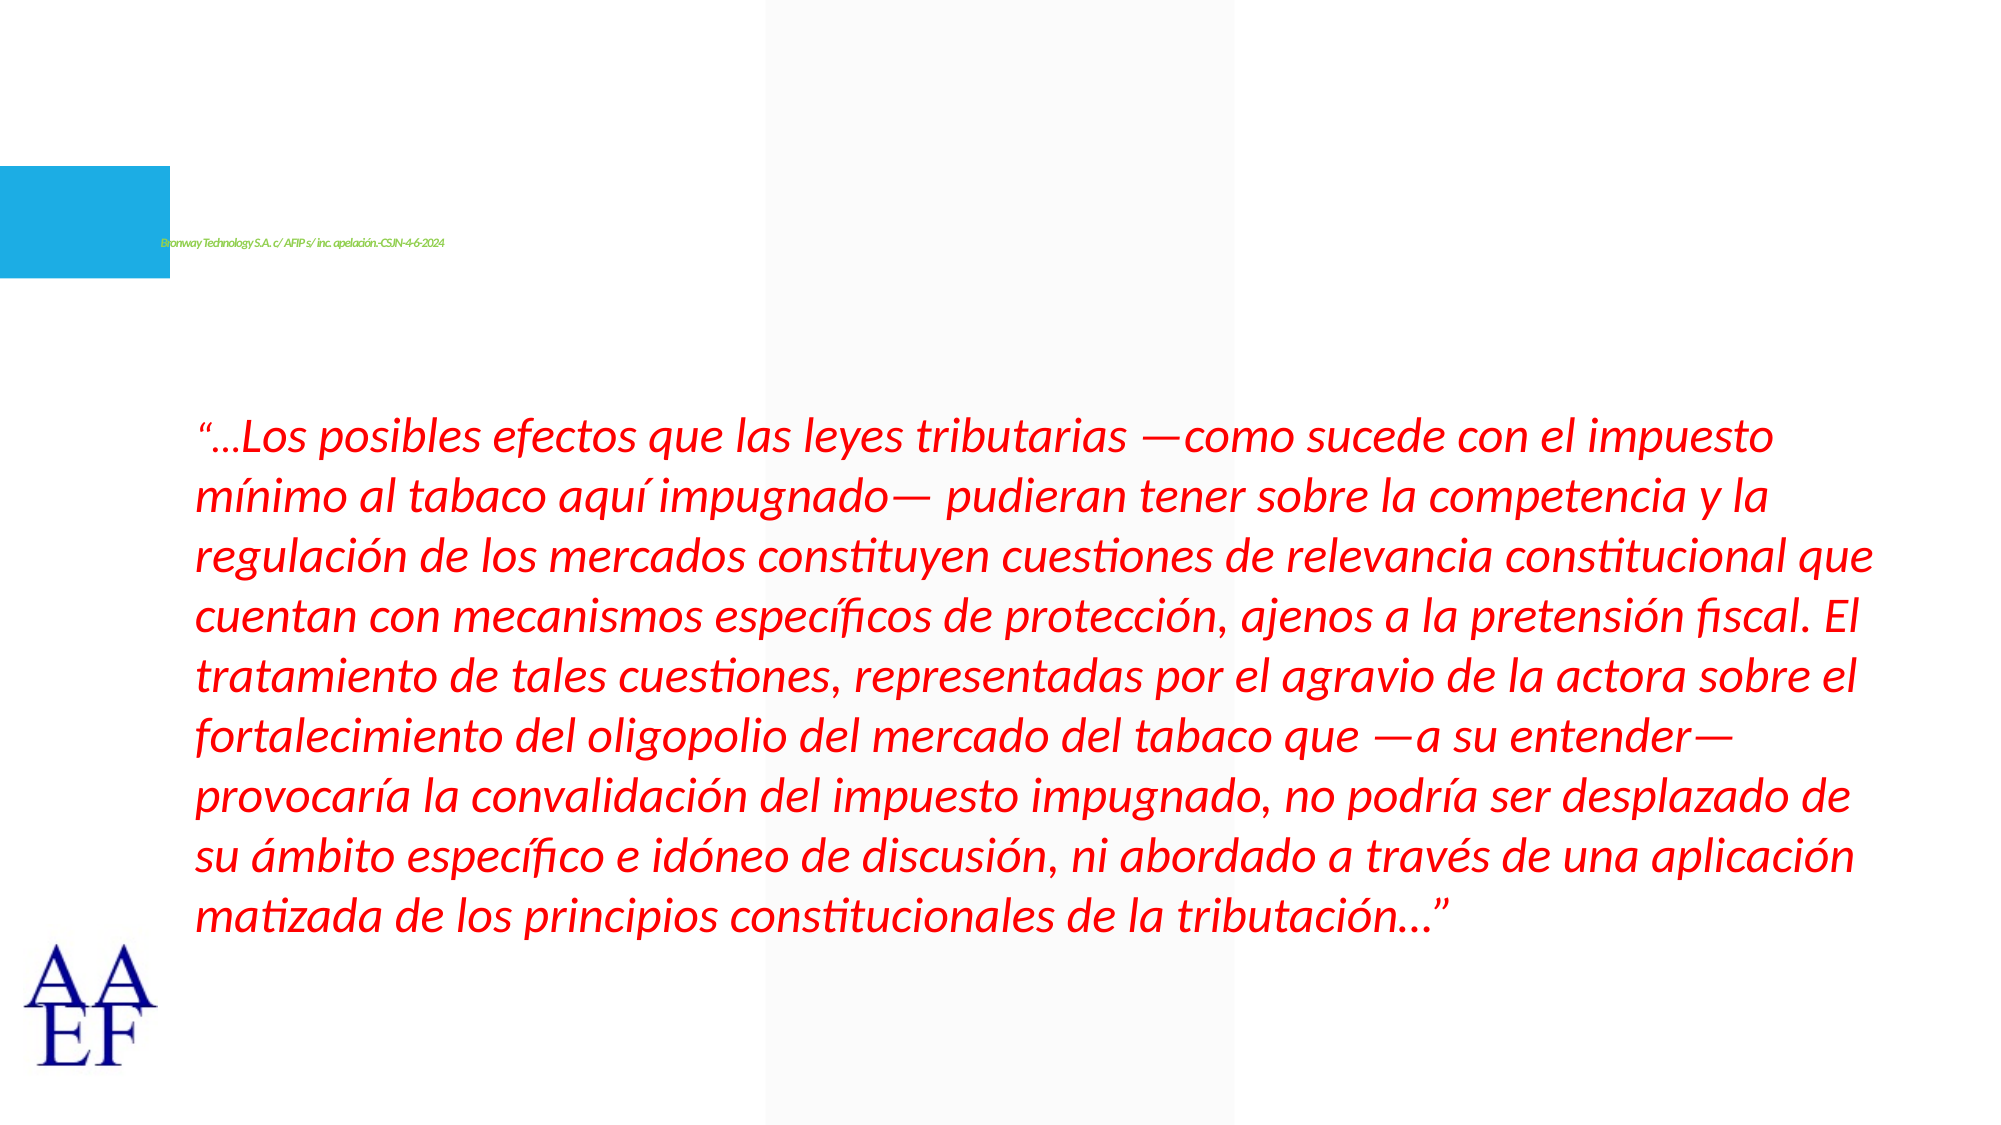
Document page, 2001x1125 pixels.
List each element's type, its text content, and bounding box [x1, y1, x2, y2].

picture [23, 924, 158, 1088]
title Bronway Technology S.A. c/ AFIP s/ inc. apelación.-CSJN-4-6-2024 [145, 99, 1792, 285]
text_box “…Los posibles efectos que las leyes tributarias —como sucede con el impuesto mínimo al tabaco aquí impugnado— pudieran tener sobre la competencia y la regulación de los mercados constituyen cuestiones de relevancia constitucional que cuentan con mecanismos específicos de protección, ajenos a la pretensión fiscal. El tratamiento de tales cuestiones, representadas por el agravio de la actora sobre el fortalecimiento del oligopolio del mercado del tabaco que —a su entender— provocaría la convalidación del impuesto impugnado, no podría ser desplazado de su ámbito específico e idóneo de discusión, ni abordado a través de una aplicación matizada de los principios constitucionales de la tributación…” [179, 395, 1892, 951]
